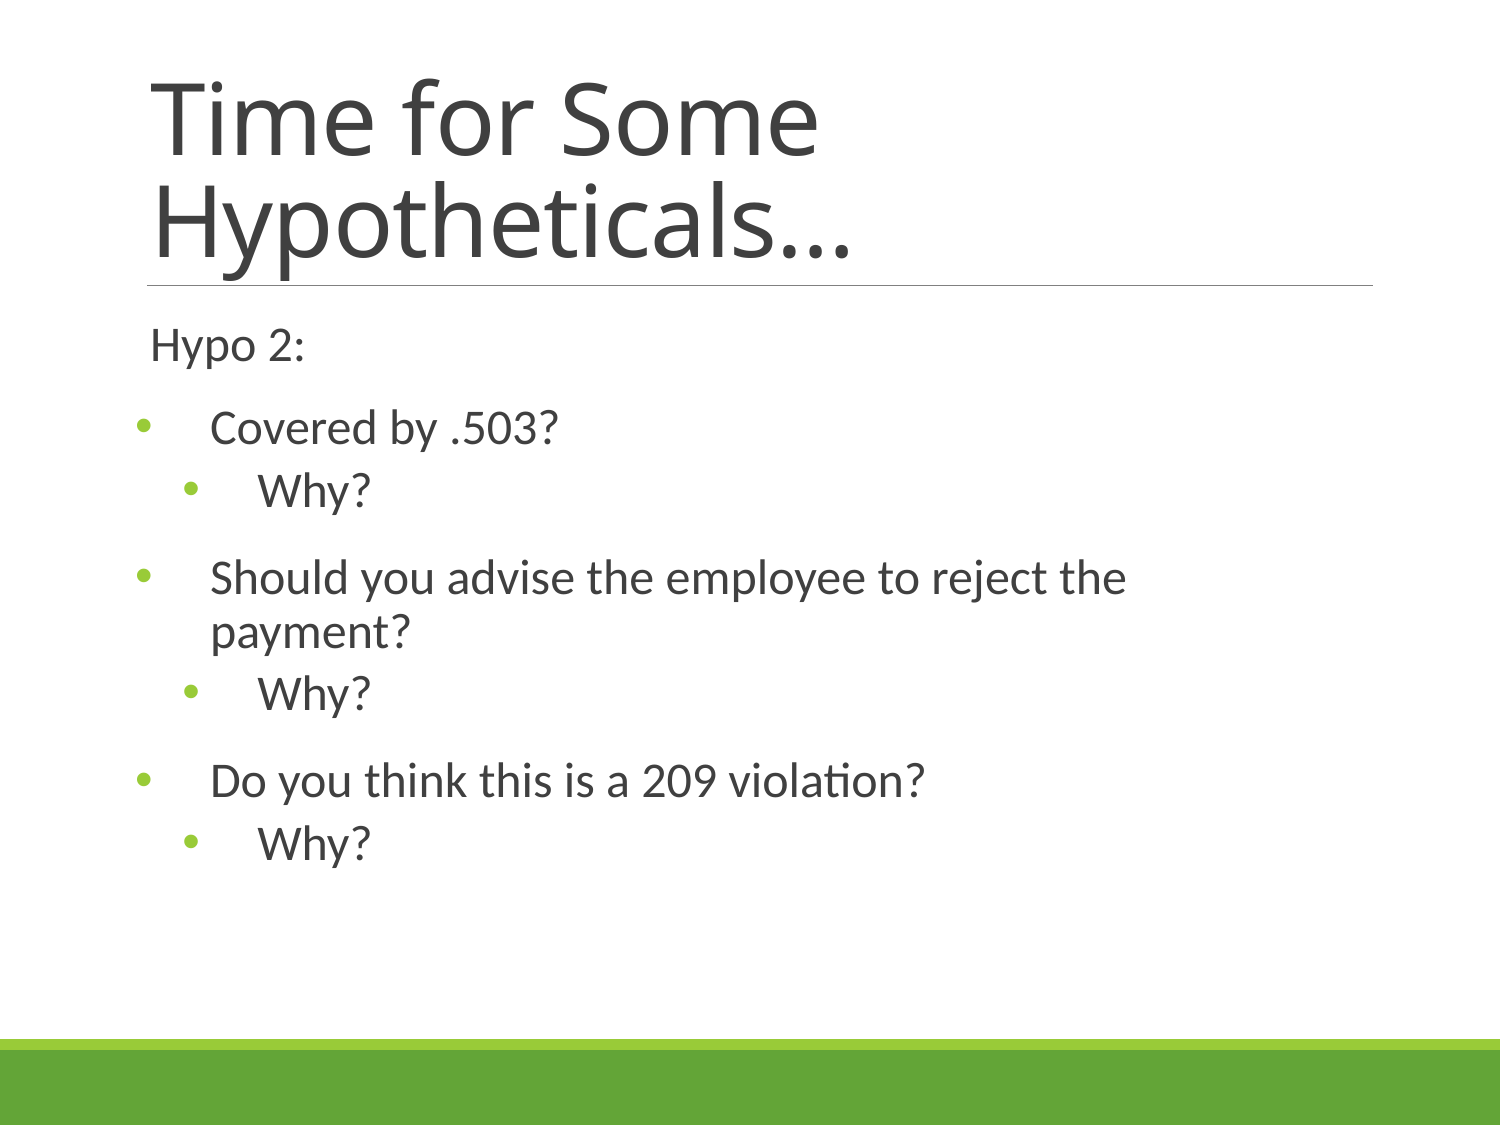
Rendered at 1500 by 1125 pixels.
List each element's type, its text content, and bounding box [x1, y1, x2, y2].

title Time for Some Hypotheticals… [135, 47, 1373, 285]
list Hypo 2: Covered by .503? Why? Should you advise the employee to reject the payment? Why? Do you think this is a 209 violation? Why? [135, 310, 1300, 920]
